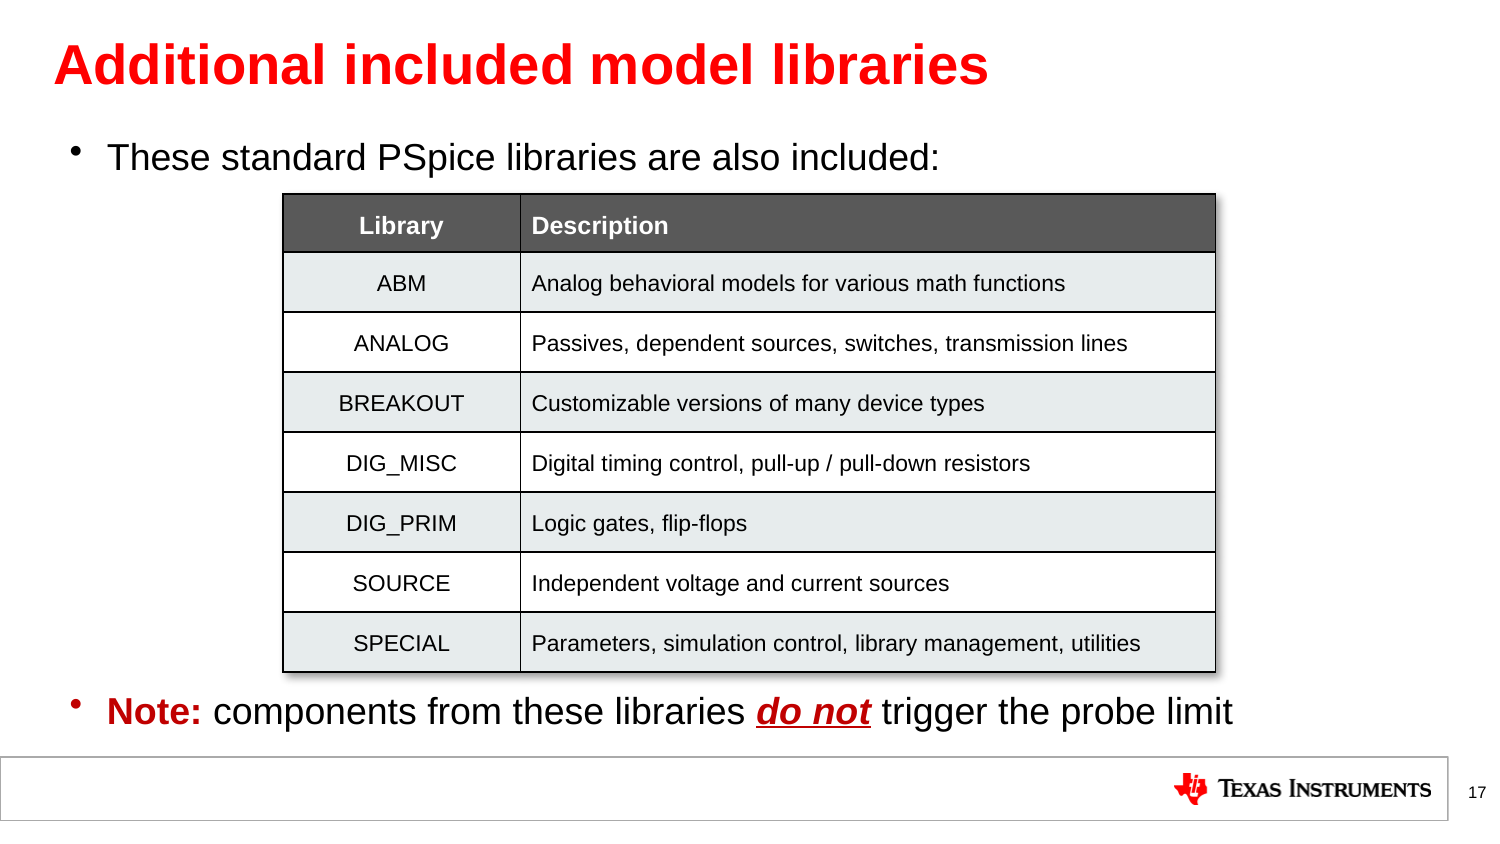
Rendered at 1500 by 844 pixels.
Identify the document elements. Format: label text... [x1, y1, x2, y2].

table_cell SOURCE [284, 553, 520, 611]
table_cell BREAKOUT [284, 373, 520, 431]
table_cell SPECIAL [284, 613, 520, 671]
table_cell Digital timing control, pull-up / pull-down resistors [521, 433, 1215, 491]
table_cell Analog behavioral models for various math functions [521, 253, 1215, 311]
table_cell DIG_MISC [284, 433, 520, 491]
table_cell Logic gates, flip-flops [521, 493, 1215, 551]
table_cell ABM [284, 253, 520, 311]
table_cell Passives, dependent sources, switches, transmission lines [521, 313, 1215, 371]
table_cell ANALOG [284, 313, 520, 371]
picture [1174, 801, 1431, 805]
table_cell Customizable versions of many device types [521, 373, 1215, 431]
title Additional included model libraries [37, 17, 1426, 119]
table_cell Independent voltage and current sources [521, 553, 1215, 611]
list These standard PSpice libraries are also included: Note: components from these libraries do not trigger the probe limit [54, 124, 1444, 734]
table_header Library [284, 195, 520, 251]
slide_number 17 [1151, 774, 1500, 801]
table_header Description [521, 195, 1215, 251]
table_cell DIG_PRIM [284, 493, 520, 551]
table_cell Parameters, simulation control, library management, utilities [521, 613, 1215, 671]
